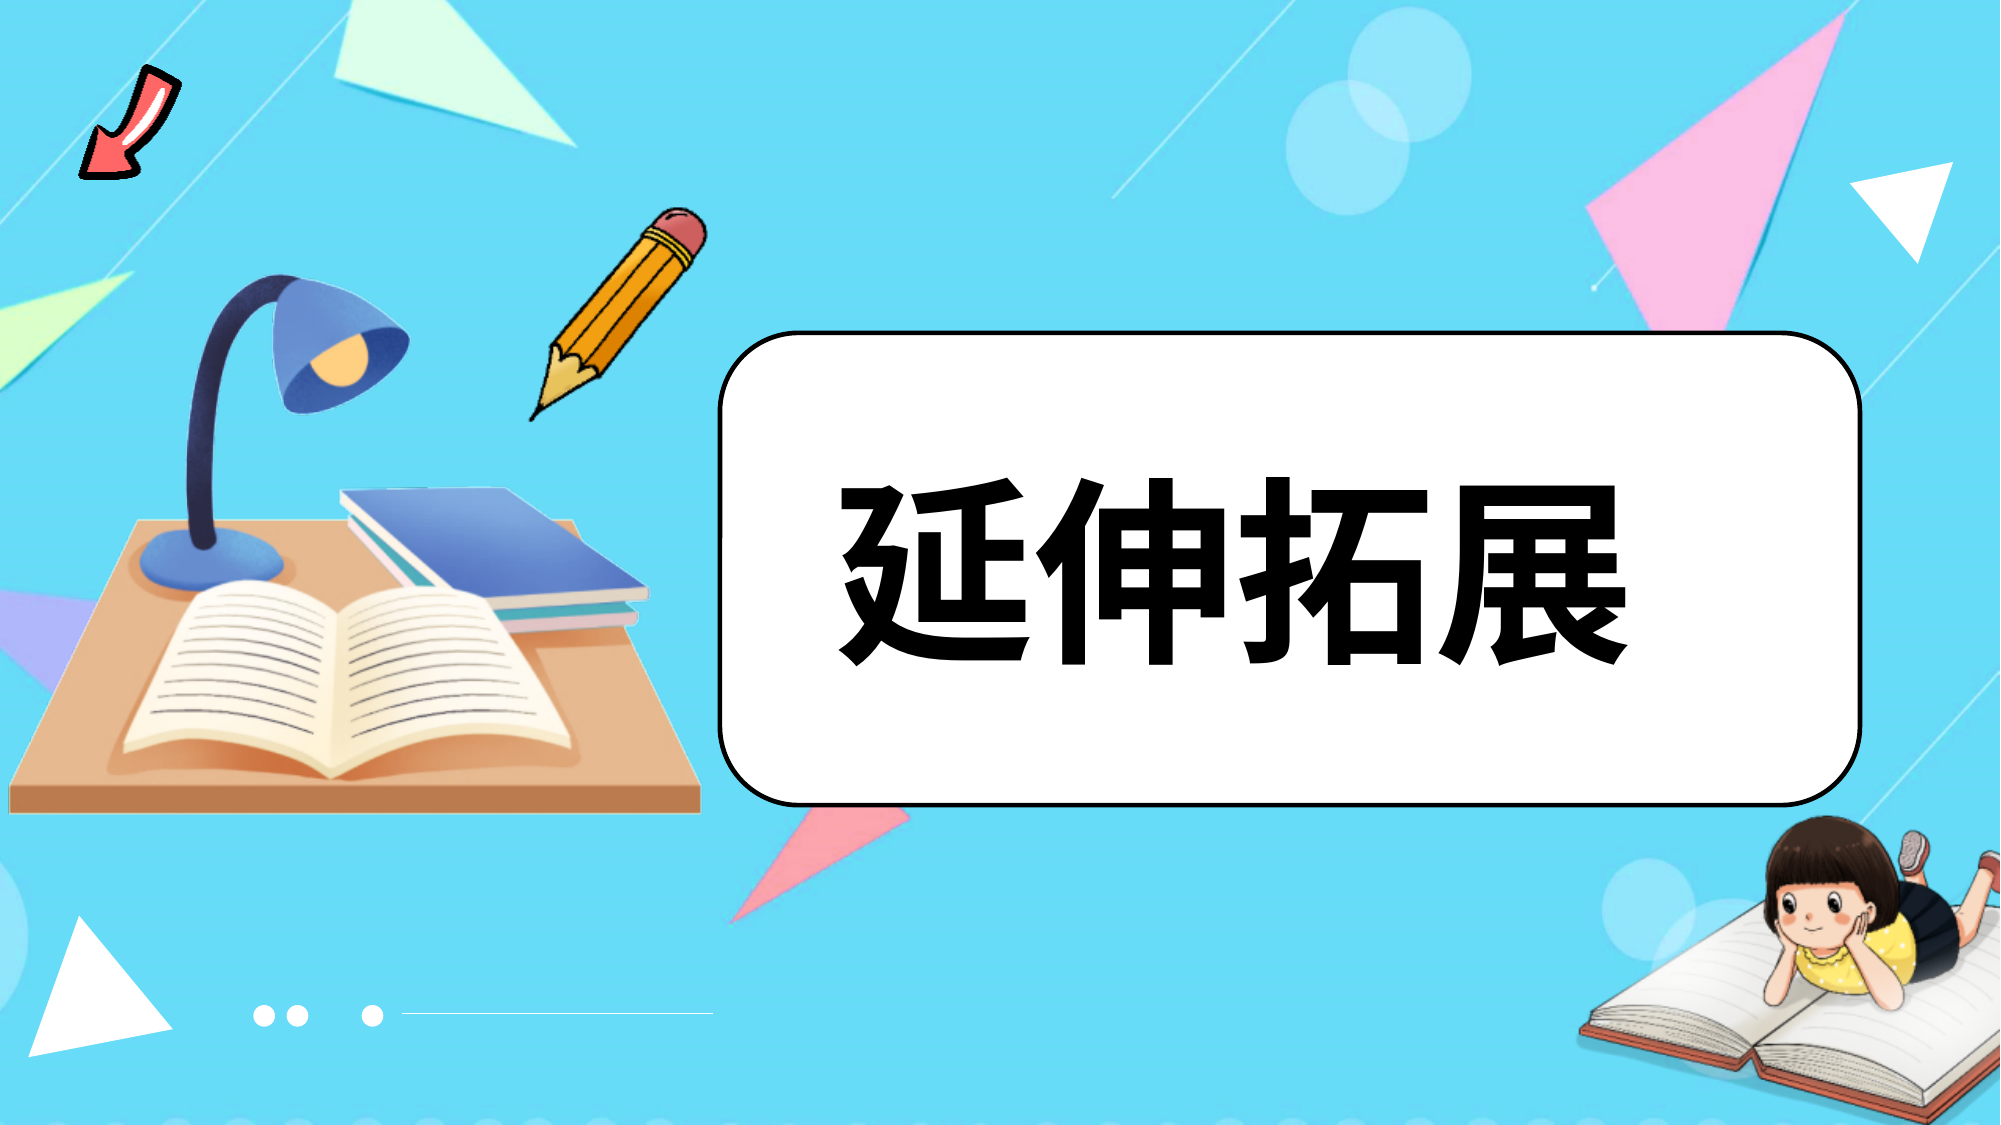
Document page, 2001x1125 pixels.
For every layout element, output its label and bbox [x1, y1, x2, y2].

text_box [253, 1004, 714, 1027]
picture [0, 0, 2000, 1125]
